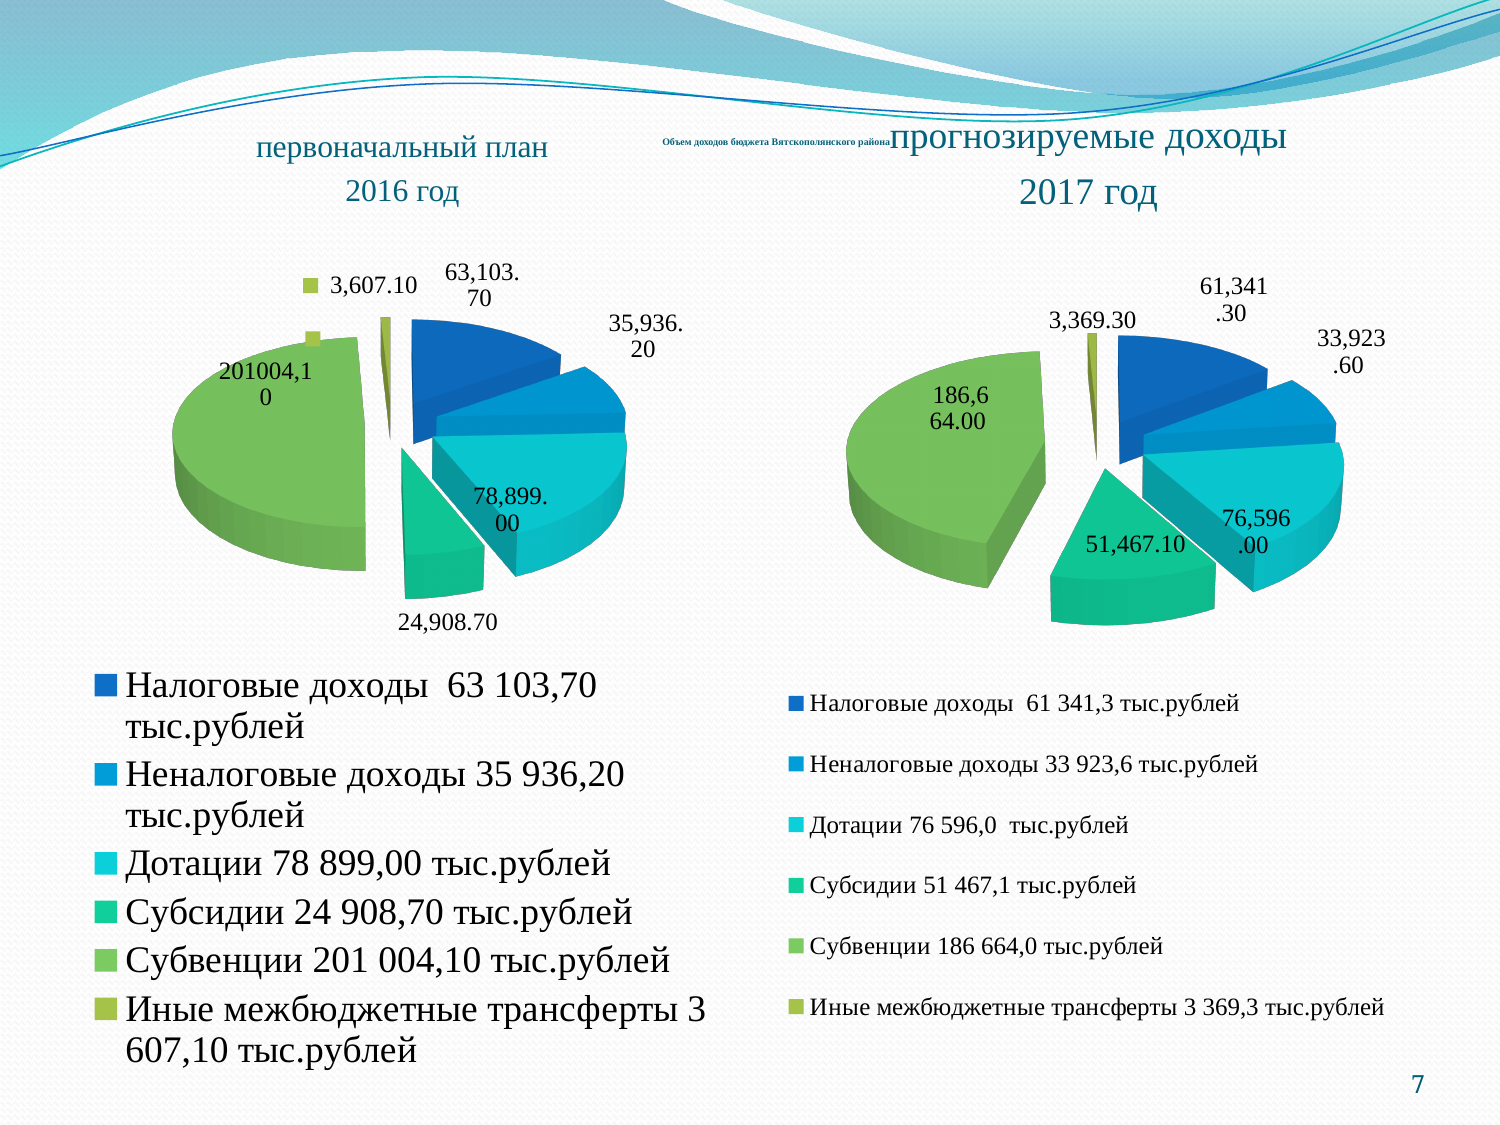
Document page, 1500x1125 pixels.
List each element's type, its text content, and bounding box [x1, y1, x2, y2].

chart [76, 231, 740, 1078]
chart [761, 207, 1426, 1055]
slide_number 7 [1299, 1066, 1425, 1103]
list прогнозируемые доходы 2017 год [761, 125, 1425, 197]
title Объем доходов бюджета Вятскополянского района [53, 78, 1500, 173]
list первоначальный план 2016 год [75, 125, 738, 209]
table_cell 4 620,00 [1299, 1062, 1425, 1067]
